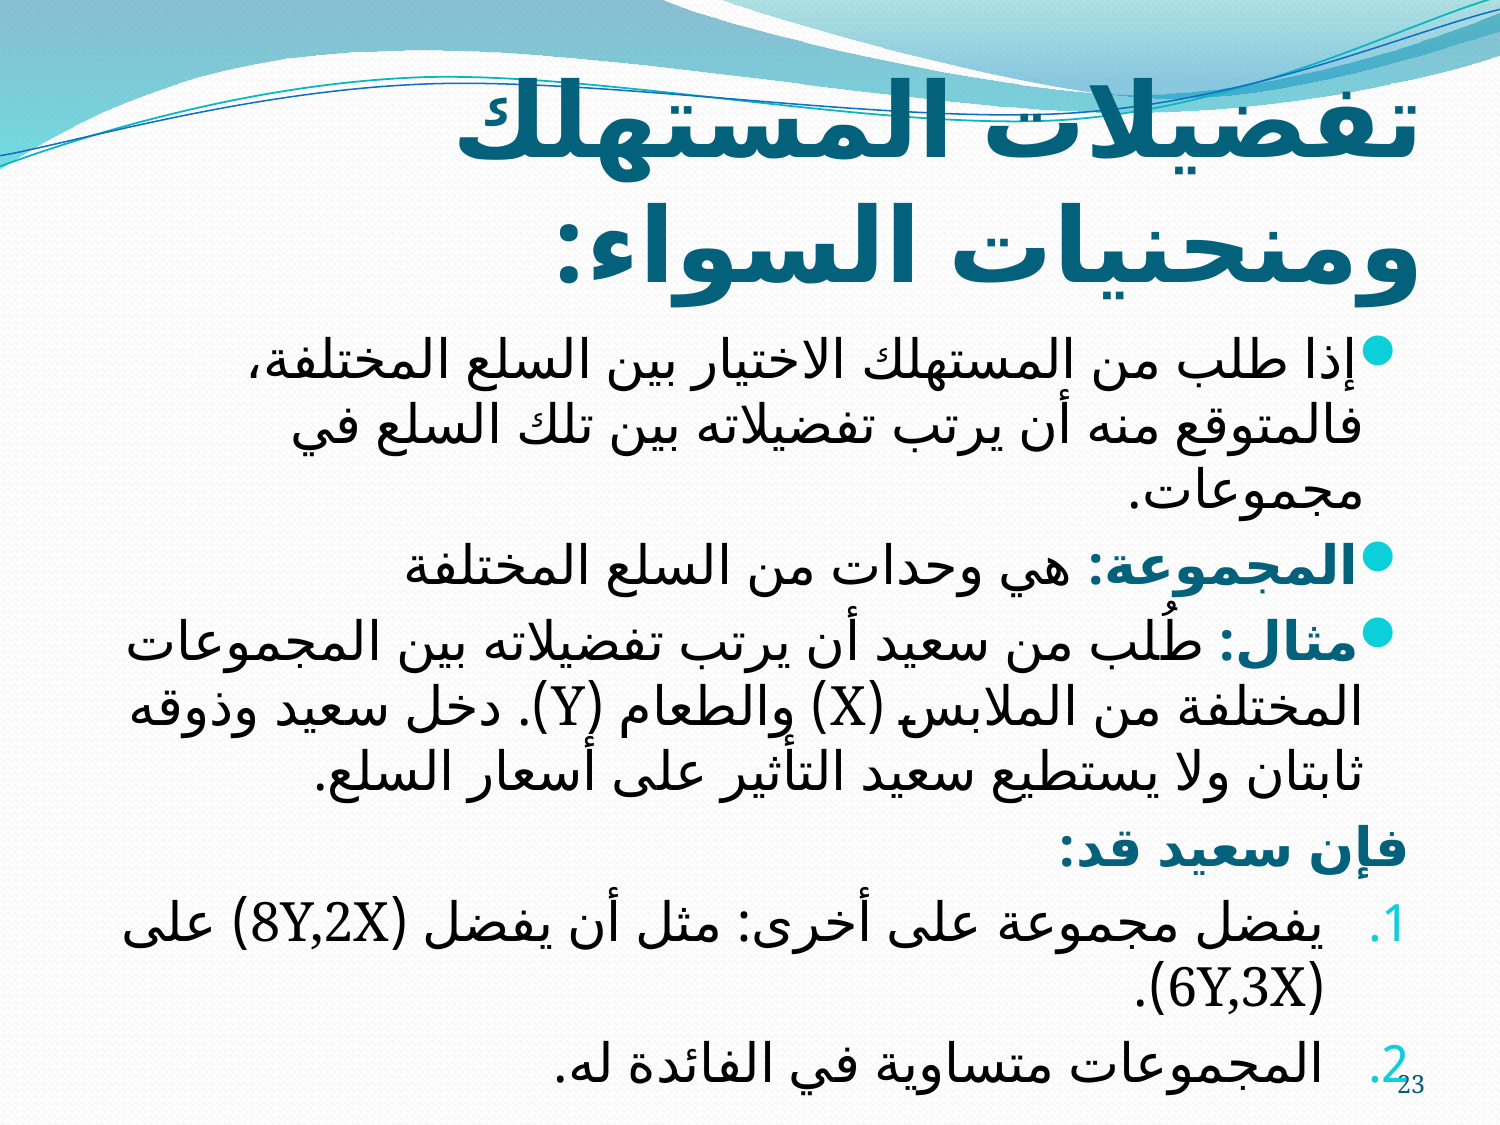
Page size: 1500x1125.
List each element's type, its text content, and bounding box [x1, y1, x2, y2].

title تفضيلات المستهلك ومنحنيات السواء: [75, 115, 1425, 303]
list إذا طلب من المستهلك الاختيار بين السلع المختلفة، فالمتوقع منه أن يرتب تفضيلاته بين تلك السلع في مجموعات. المجموعة: هي وحدات من السلع المختلفة مثال: طُلب من سعيد أن يرتب تفضيلاته بين المجموعات المختلفة من الملابس (X) والطعام (Y). دخل سعيد وذوقه ثابتان ولا يستطيع سعيد التأثير على أسعار السلع. فإن سعيد قد: يفضل مجموعة على أخرى: مثل أن يفضل (8Y,2X) على (6Y,3X). المجموعات متساوية في الفائدة له. [75, 317, 1425, 1038]
slide_number 23 [1299, 1042, 1425, 1103]
